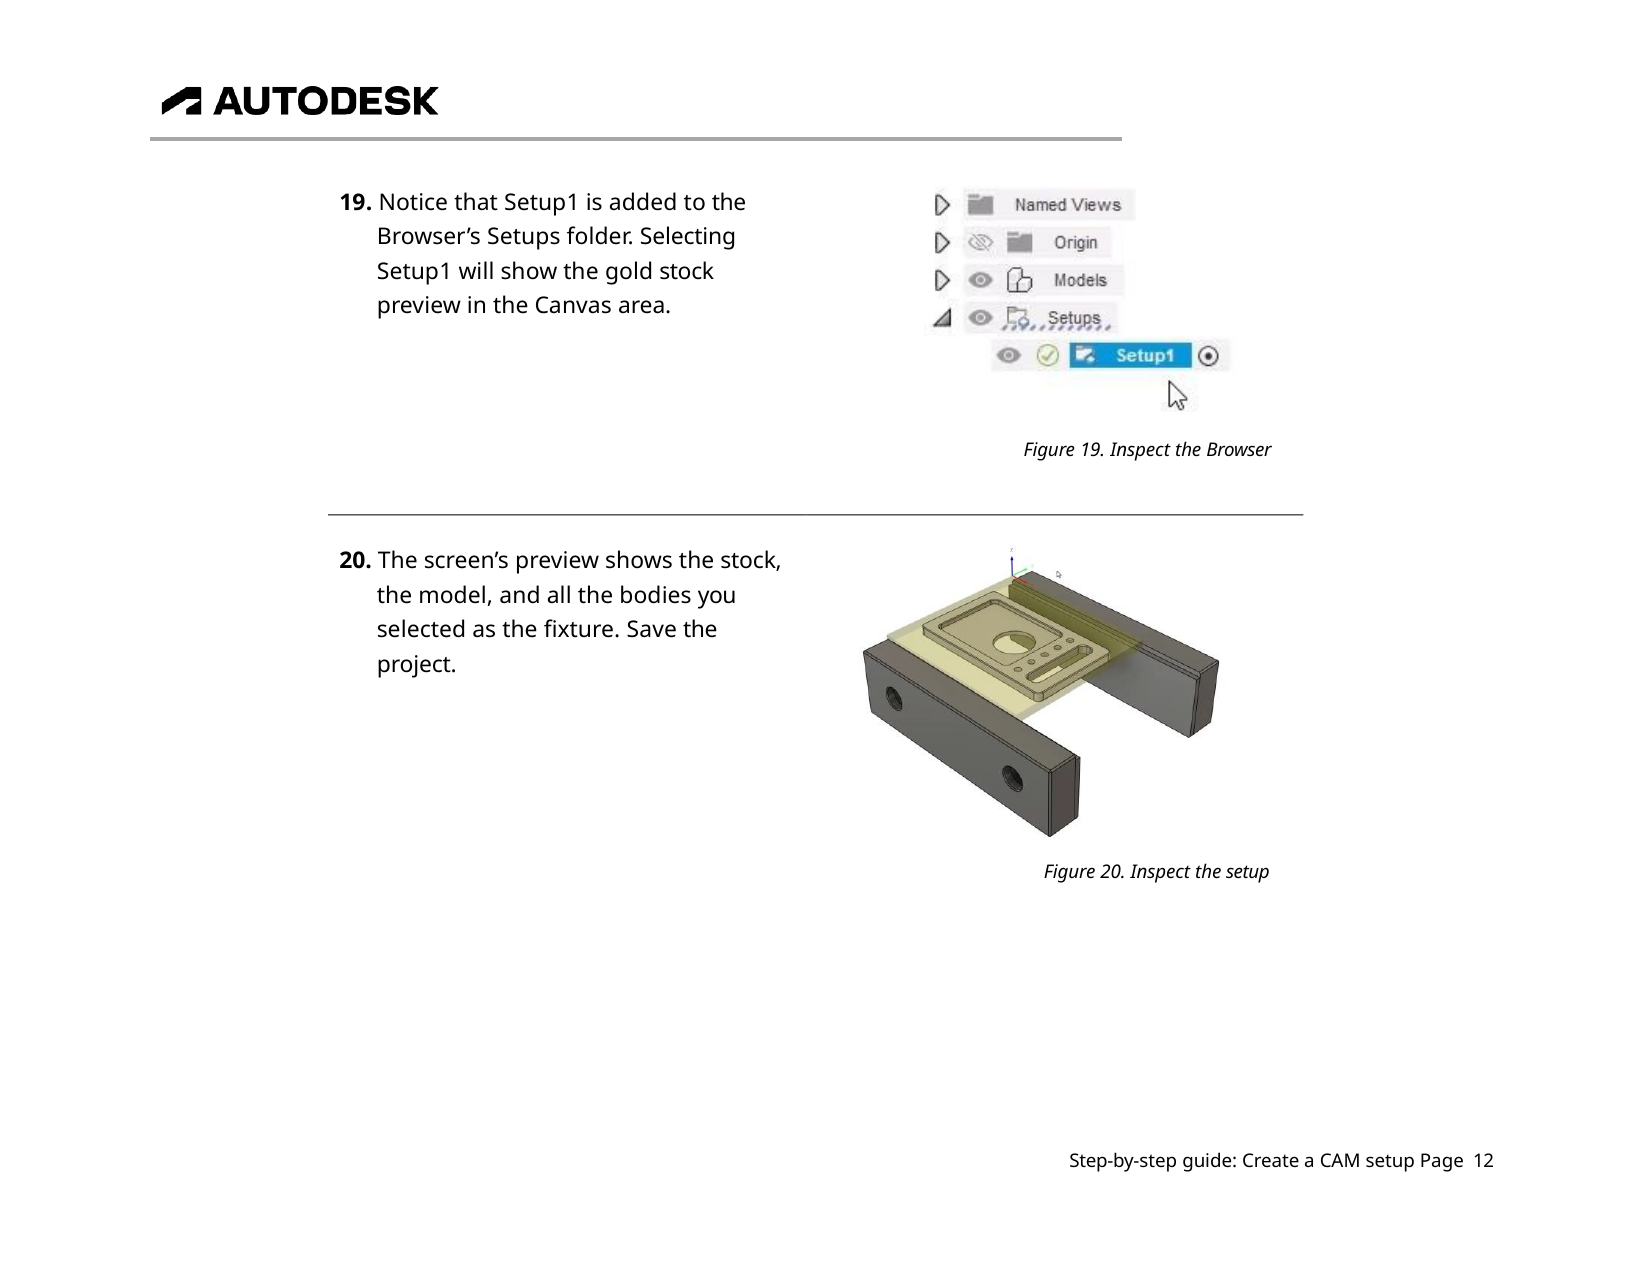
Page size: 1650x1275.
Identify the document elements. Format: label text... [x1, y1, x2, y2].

text_box 19. Notice that Setup1 is added to the Browser’s Setups folder. Selecting Setup1 will show the gold stock preview in the Canvas area. [337, 178, 749, 318]
slide_number Step-by-step guide: Create a CAM setup Page 10 [1067, 1145, 1509, 1275]
text_box Figure 20. Inspect the setup [1041, 857, 1294, 882]
text_box 20. The screen’s preview shows the stock, the model, and all the bodies you selected as the fixture. Save the project. [337, 537, 790, 677]
picture [922, 186, 1236, 412]
text_box Figure 19. Inspect the Browser [1021, 435, 1295, 461]
picture [161, 86, 439, 115]
picture [859, 544, 1227, 839]
